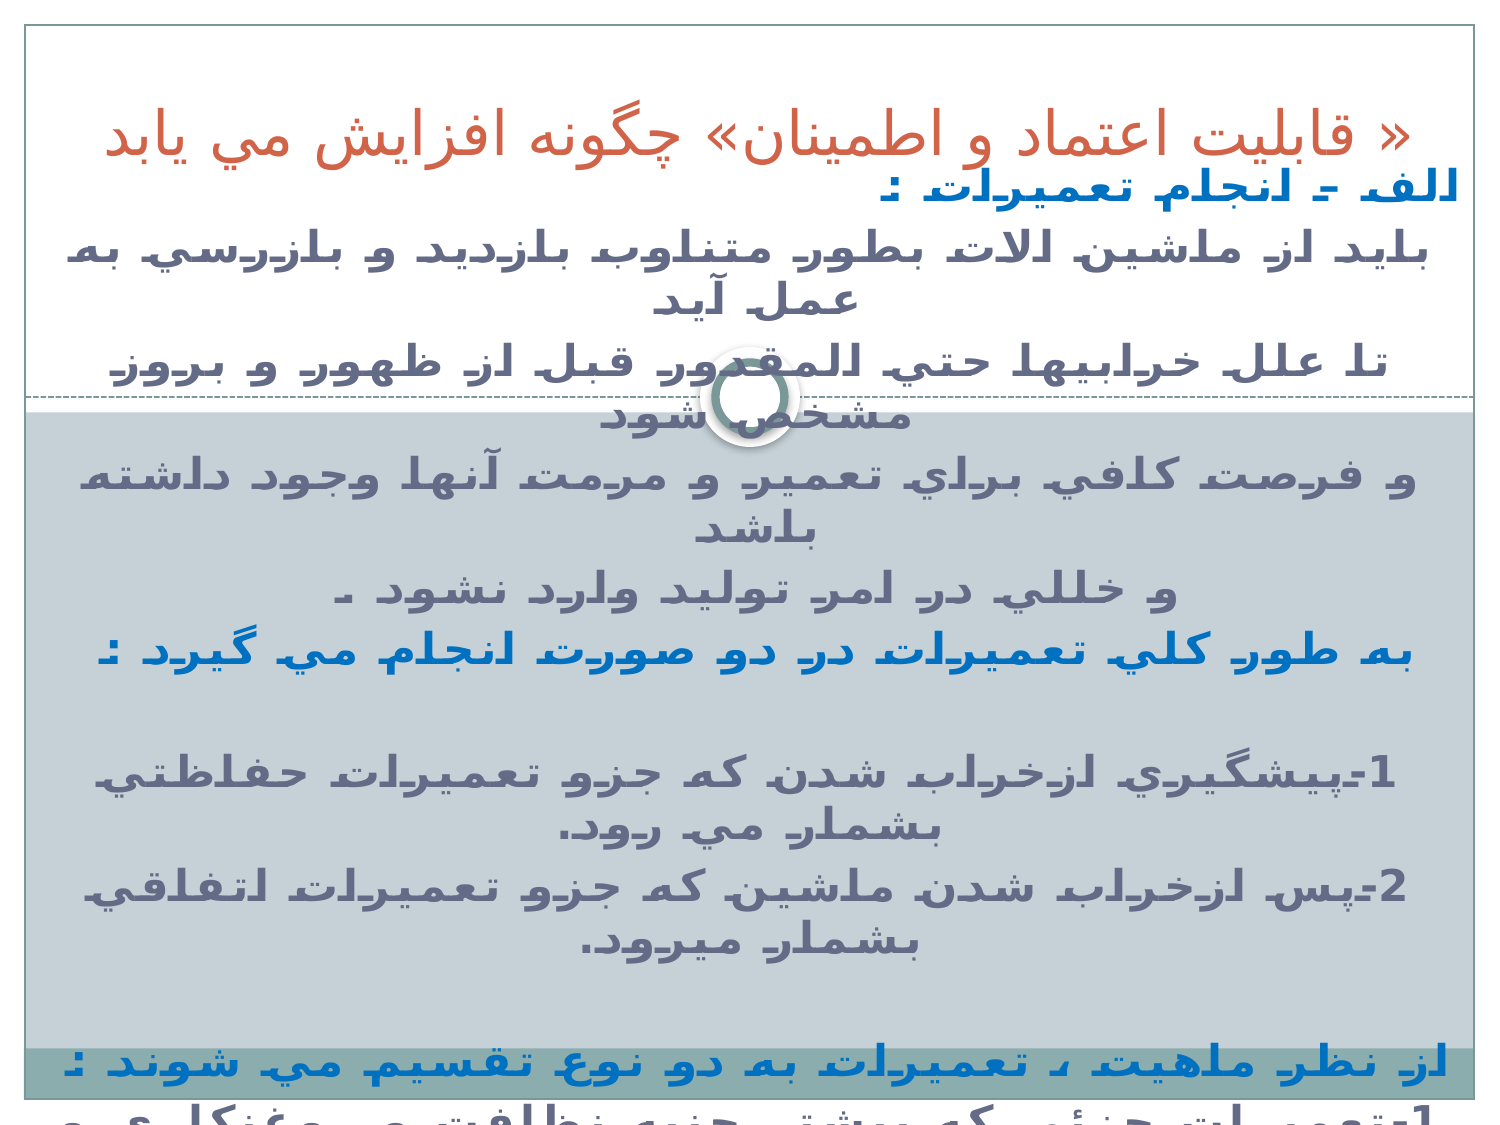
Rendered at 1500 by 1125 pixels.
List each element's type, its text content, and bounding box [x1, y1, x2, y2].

subtitle الف – انجام تعميرات : بايد از ماشين الات بطور متناوب بازديد و بازرسي به عمل آيد تا علل خرابيها حتي المقدور قبل از ظهور و بروز مشخص شود و فرصت كافي براي تعمير و مرمت آنها وجود داشته باشد و خللي در امر توليد وارد نشود . به طور كلي تعميرات در دو صورت انجام مي گيرد : 1-پيشگيري ازخراب شدن كه جزو تعميرات حفاظتي بشمار مي رود. 2-پس ازخراب شدن ماشين كه جزو تعميرات اتفاقي بشمار ميرود. از نظر ماهيت ، تعميرات به دو نوع تقسيم مي شوند : 1-تعميرات جزئي كه بيشتر جنبه نظافت و روغنكاري و امثالهم را دارد 2- تعميرات كلي واساسي كه تقريبا تمام ماشين پياده شده و پس ازبازرسي،كنترل ومعاينات لارم مجددا قطعات سوار مي شوند. [24, 149, 1475, 1088]
title « قابليت اعتماد و اطمينان» چگونه افزايش مي يابد [37, 24, 1463, 175]
